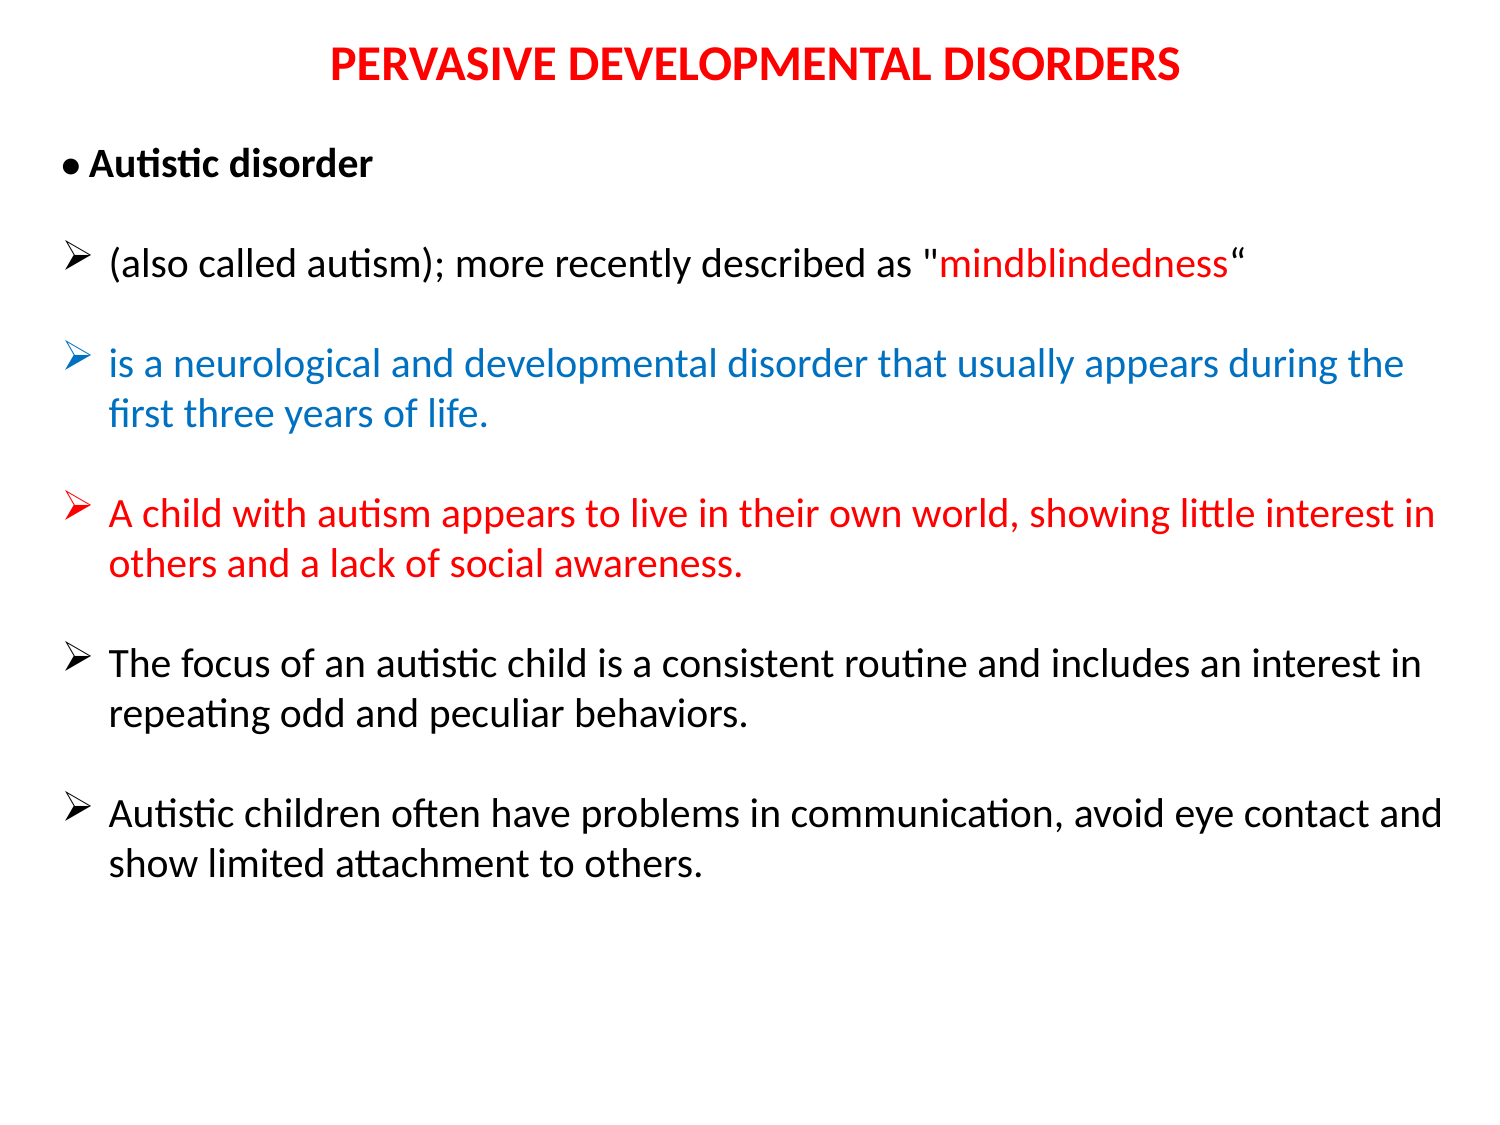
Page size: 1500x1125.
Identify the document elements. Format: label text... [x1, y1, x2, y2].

text_box PERVASIVE DEVELOPMENTAL DISORDERS • Autistic disorder (also called autism); more recently described as "mindblindedness“ is a neurological and developmental disorder that usually appears during the first three years of life. A child with autism appears to live in their own world, showing little interest in others and a lack of social awareness. The focus of an autistic child is a consistent routine and includes an interest in repeating odd and peculiar behaviors. Autistic children often have problems in communication, avoid eye contact and show limited attachment to others. [46, 23, 1465, 939]
